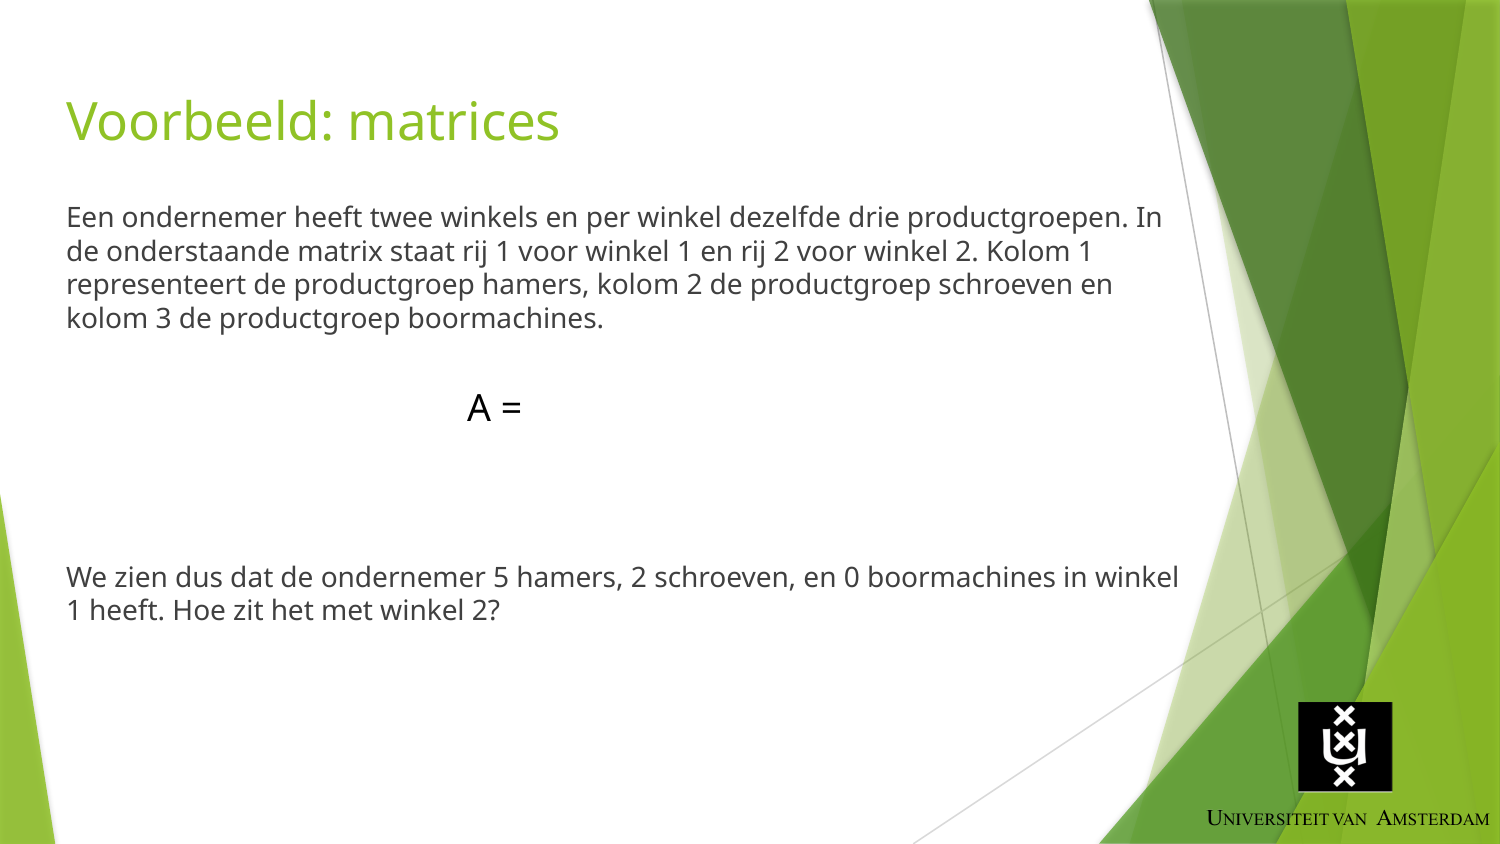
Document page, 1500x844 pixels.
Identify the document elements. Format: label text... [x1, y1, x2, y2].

picture [1192, 701, 1500, 844]
list Een ondernemer heeft twee winkels en per winkel dezelfde drie productgroepen. In de onderstaande matrix staat rij 1 voor winkel 1 en rij 2 voor winkel 2. Kolom 1 representeert de productgroep hamers, kolom 2 de productgroep schroeven en kolom 3 de productgroep boormachines. We zien dus dat de ondernemer 5 hamers, 2 schroeven, en 0 boormachines in winkel 1 heeft. Hoe zit het met winkel 2? [51, 184, 1205, 745]
title Voorbeeld: matrices [51, 72, 1449, 167]
